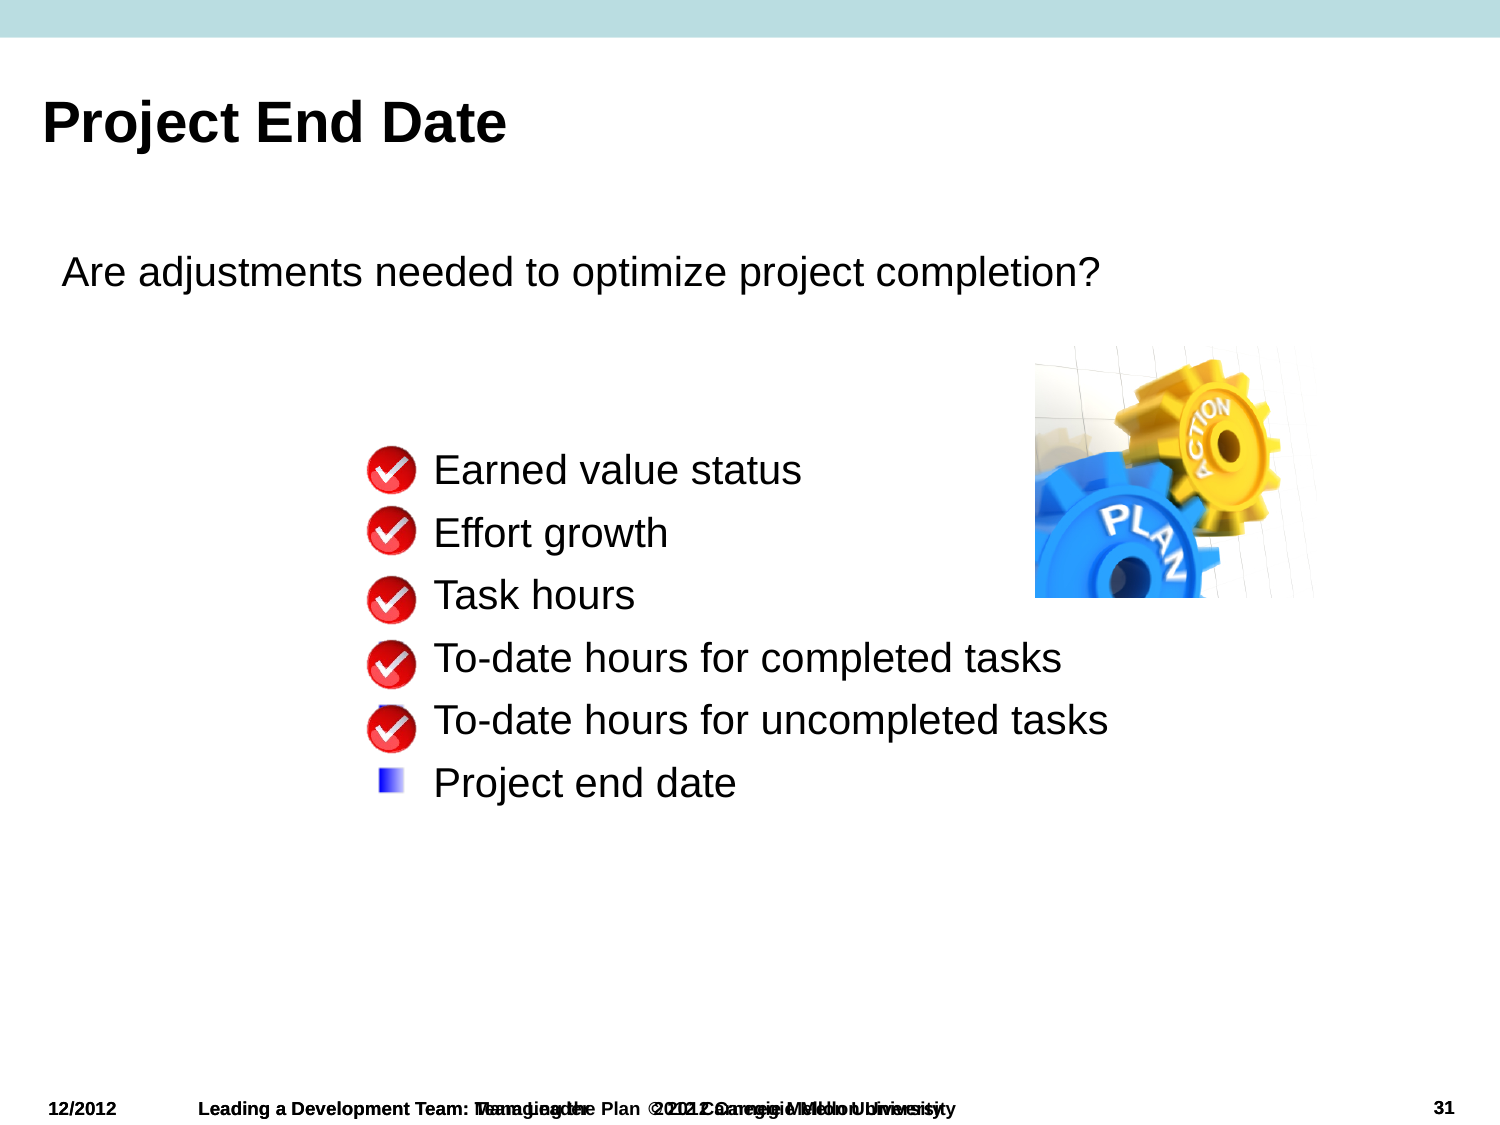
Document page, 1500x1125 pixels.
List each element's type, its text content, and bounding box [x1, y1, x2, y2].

picture [1035, 345, 1317, 599]
picture [377, 766, 407, 796]
picture [362, 441, 420, 499]
text_box Earned value status Effort growth Task hours To-date hours for completed tasks To-date hours for uncompleted tasks Project end date [362, 435, 1125, 814]
picture [362, 635, 420, 693]
picture [362, 501, 420, 559]
title Project End Date [42, 97, 1438, 154]
text_box Are adjustments needed to optimize project completion? [46, 237, 1419, 303]
picture [362, 570, 420, 628]
picture [362, 700, 420, 758]
